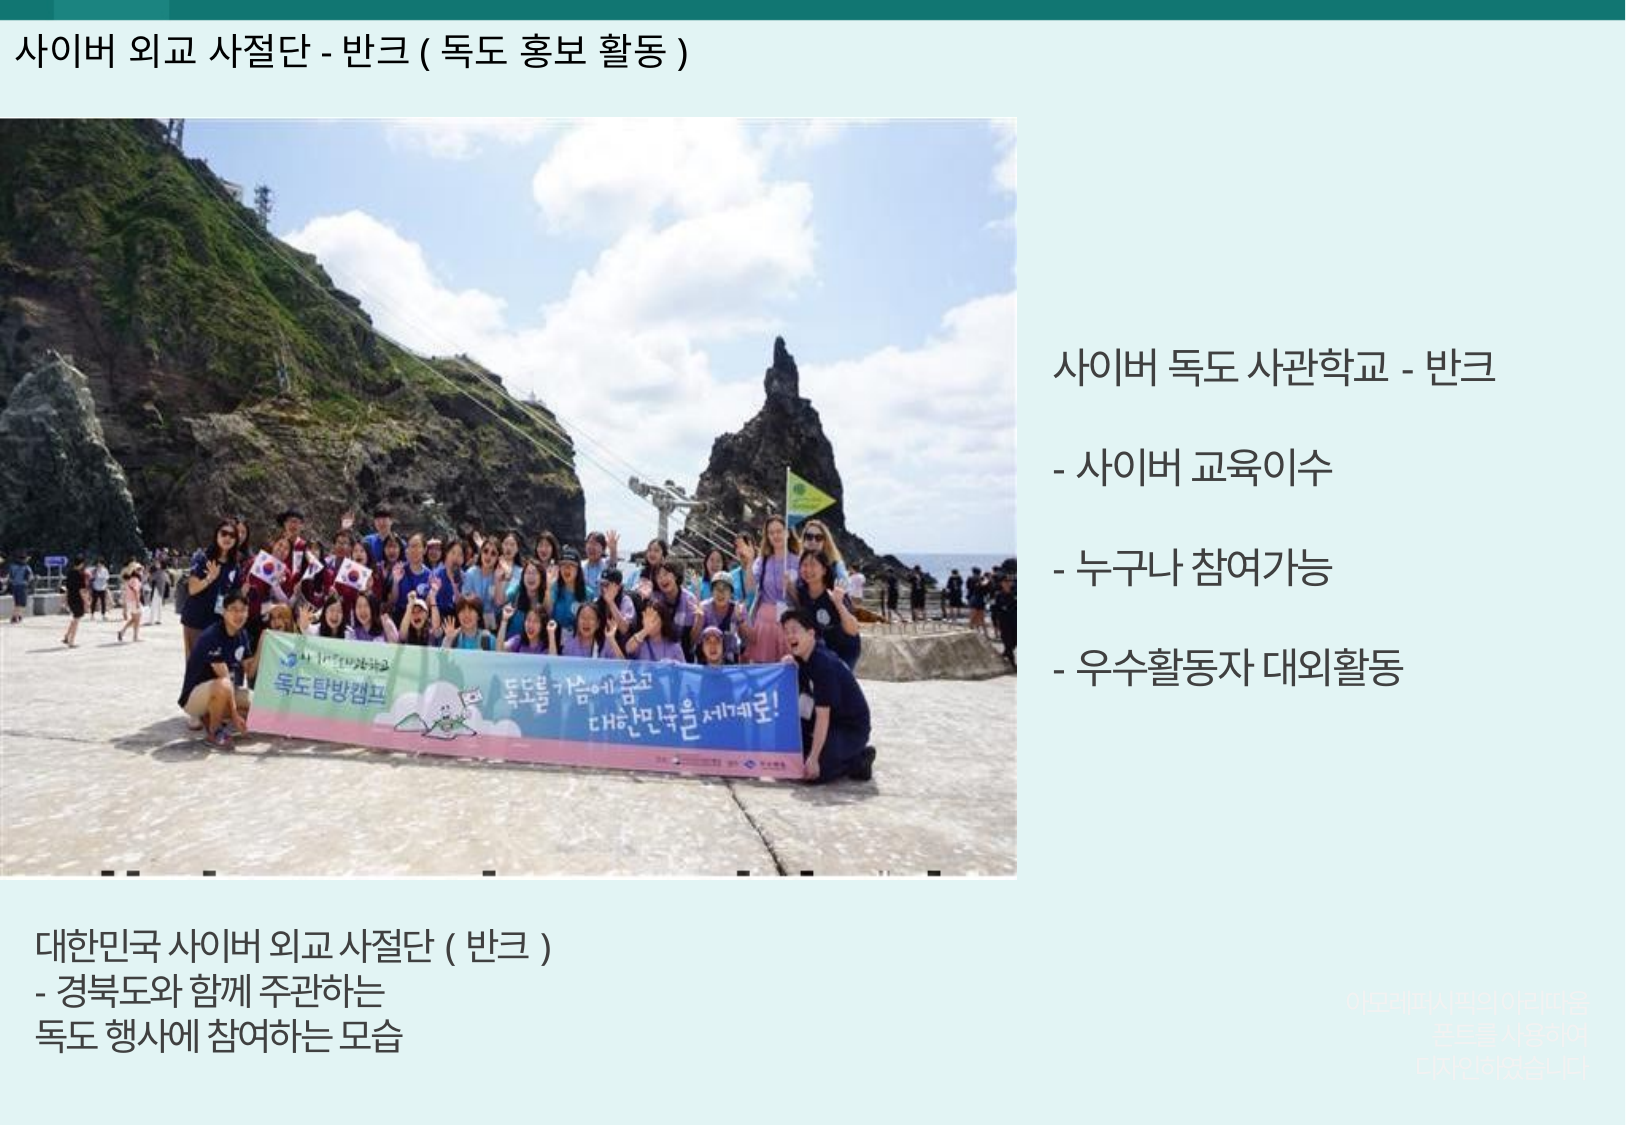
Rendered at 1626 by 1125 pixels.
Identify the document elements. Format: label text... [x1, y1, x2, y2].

picture [0, 0, 1626, 1125]
text_box 대한민국 사이버 외교 사절단(반크) -경북도와 함께 주관하는 독도 행사에 참여하는 모습 [19, 915, 1625, 1110]
text_box 사이버 독도 사관학교-반크 -사이버 교육이수 -누구나 참여가능 -우수활동자 대외활동 [1037, 334, 1606, 872]
text_box 사이버 외교 사절단-반크(독도 홍보 활동) [0, 20, 1606, 80]
